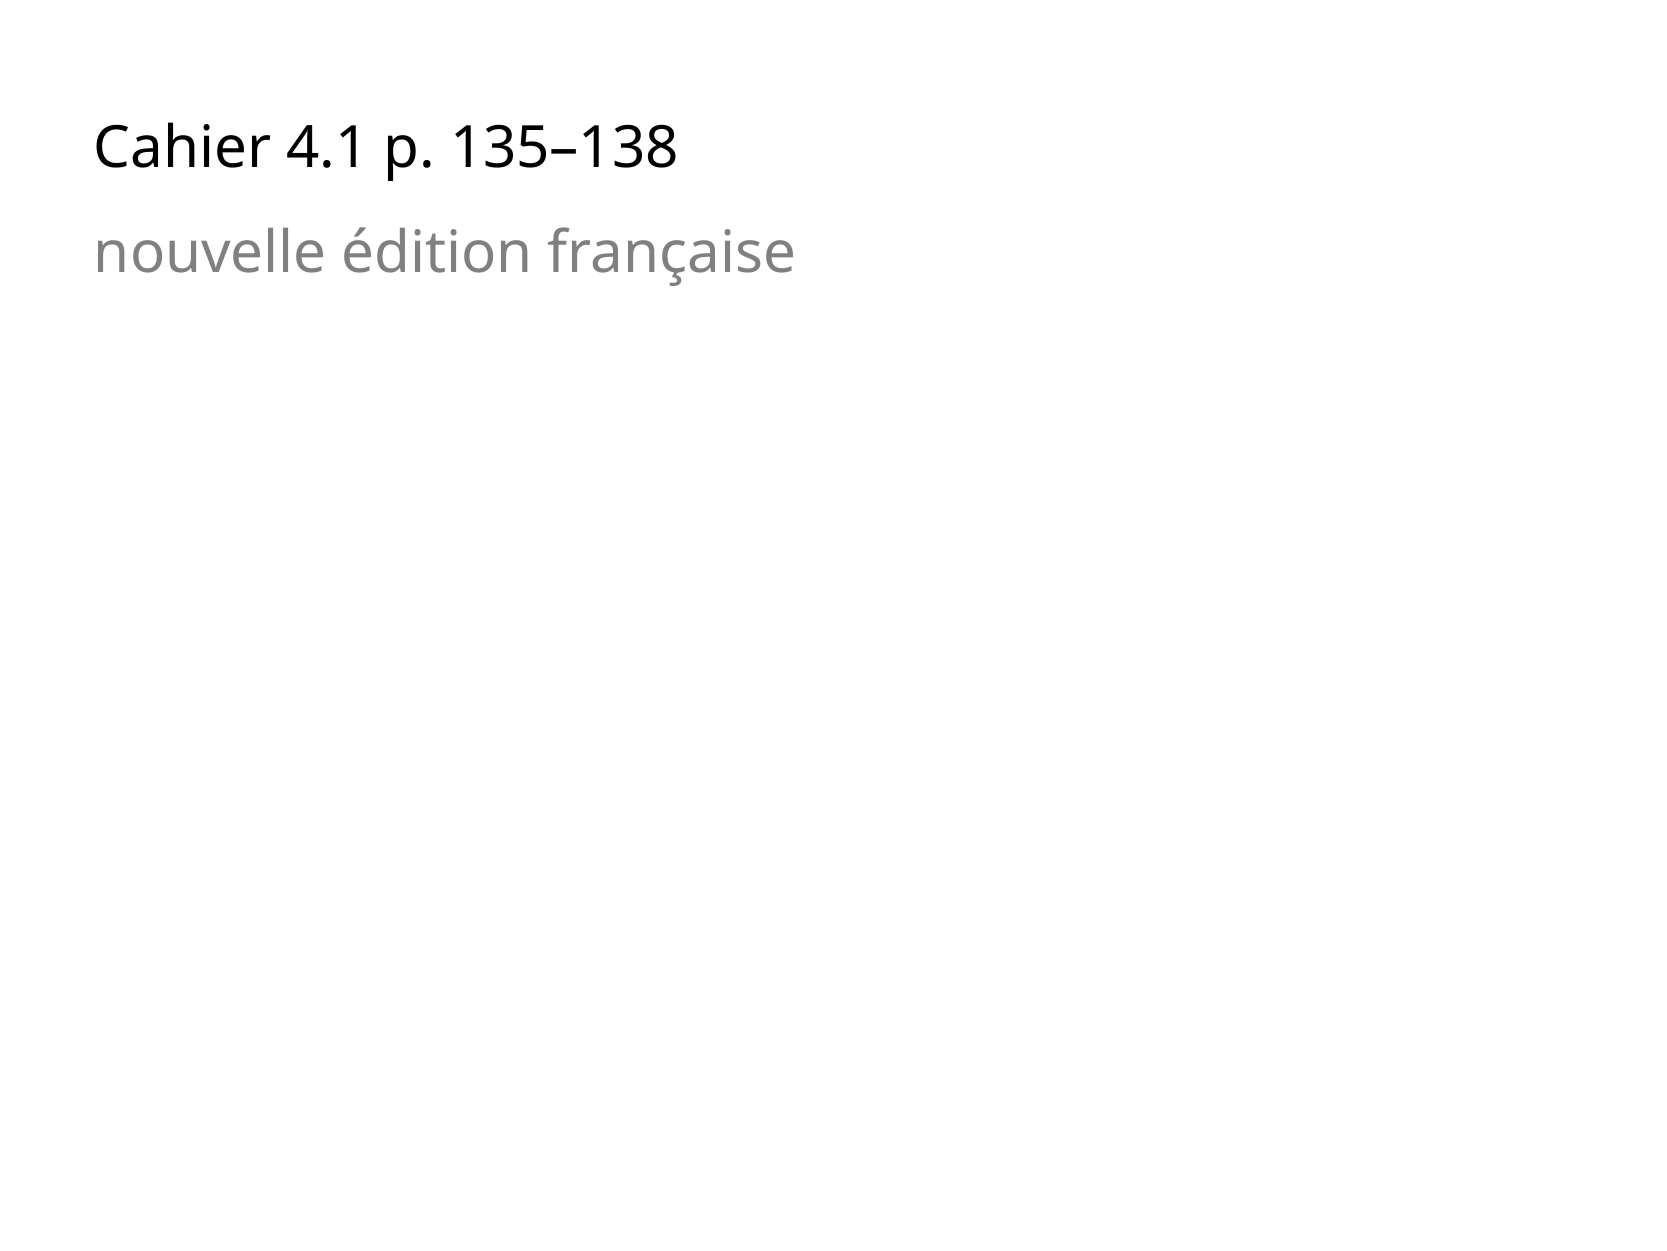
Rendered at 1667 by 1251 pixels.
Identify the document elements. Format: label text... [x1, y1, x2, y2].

text_box Cahier 4.1 p. 135–138 nouvelle édition française [79, 66, 1163, 292]
